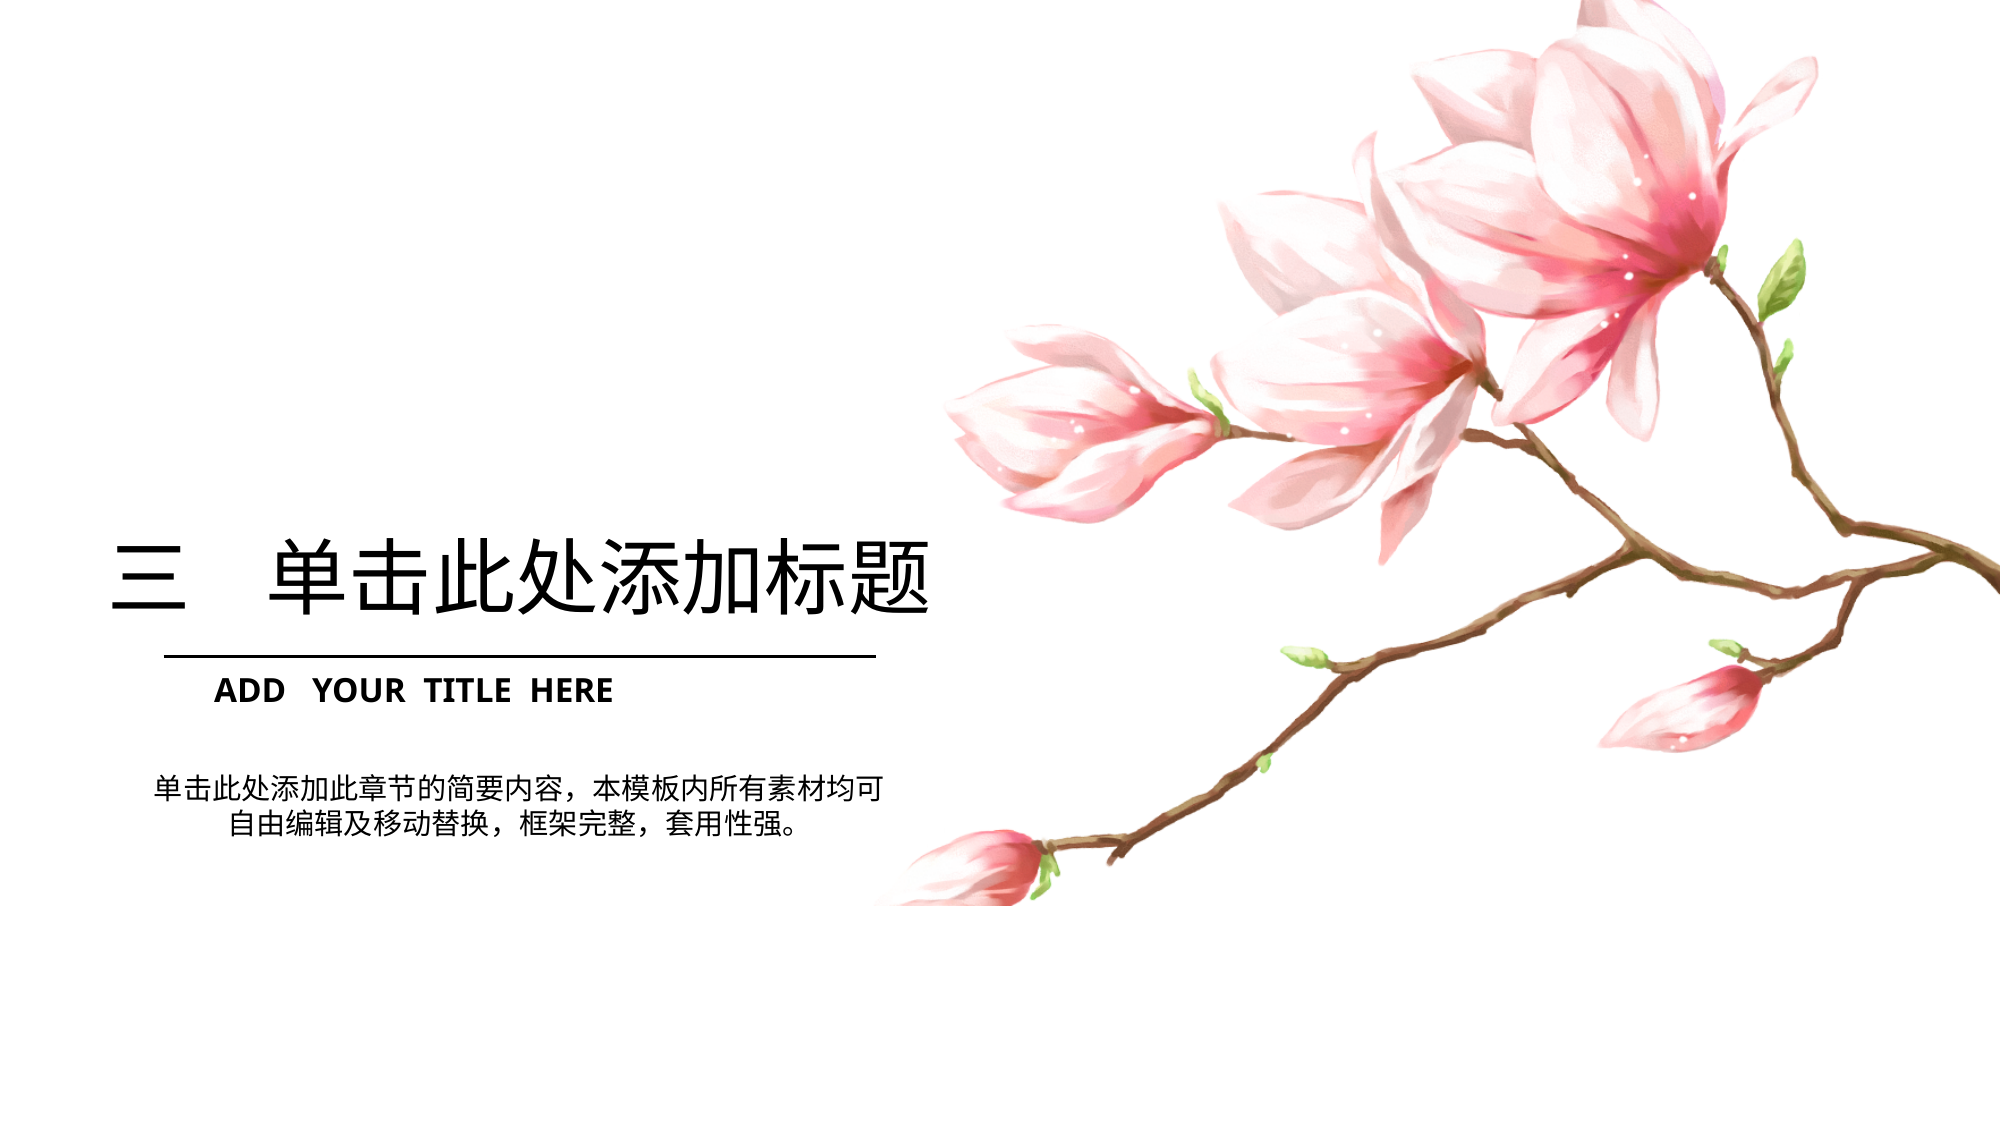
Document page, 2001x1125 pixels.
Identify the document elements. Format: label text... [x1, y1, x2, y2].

text_box 单击此处添加此章节的简要内容，本模板内所有素材均可自由编辑及移动替换，框架完整，套用性强。 [132, 763, 853, 848]
picture [853, 0, 2000, 906]
text_box 三 单击此处添加标题 [0, 518, 853, 633]
text_box ADD YOUR TITLE HERE [199, 661, 840, 716]
